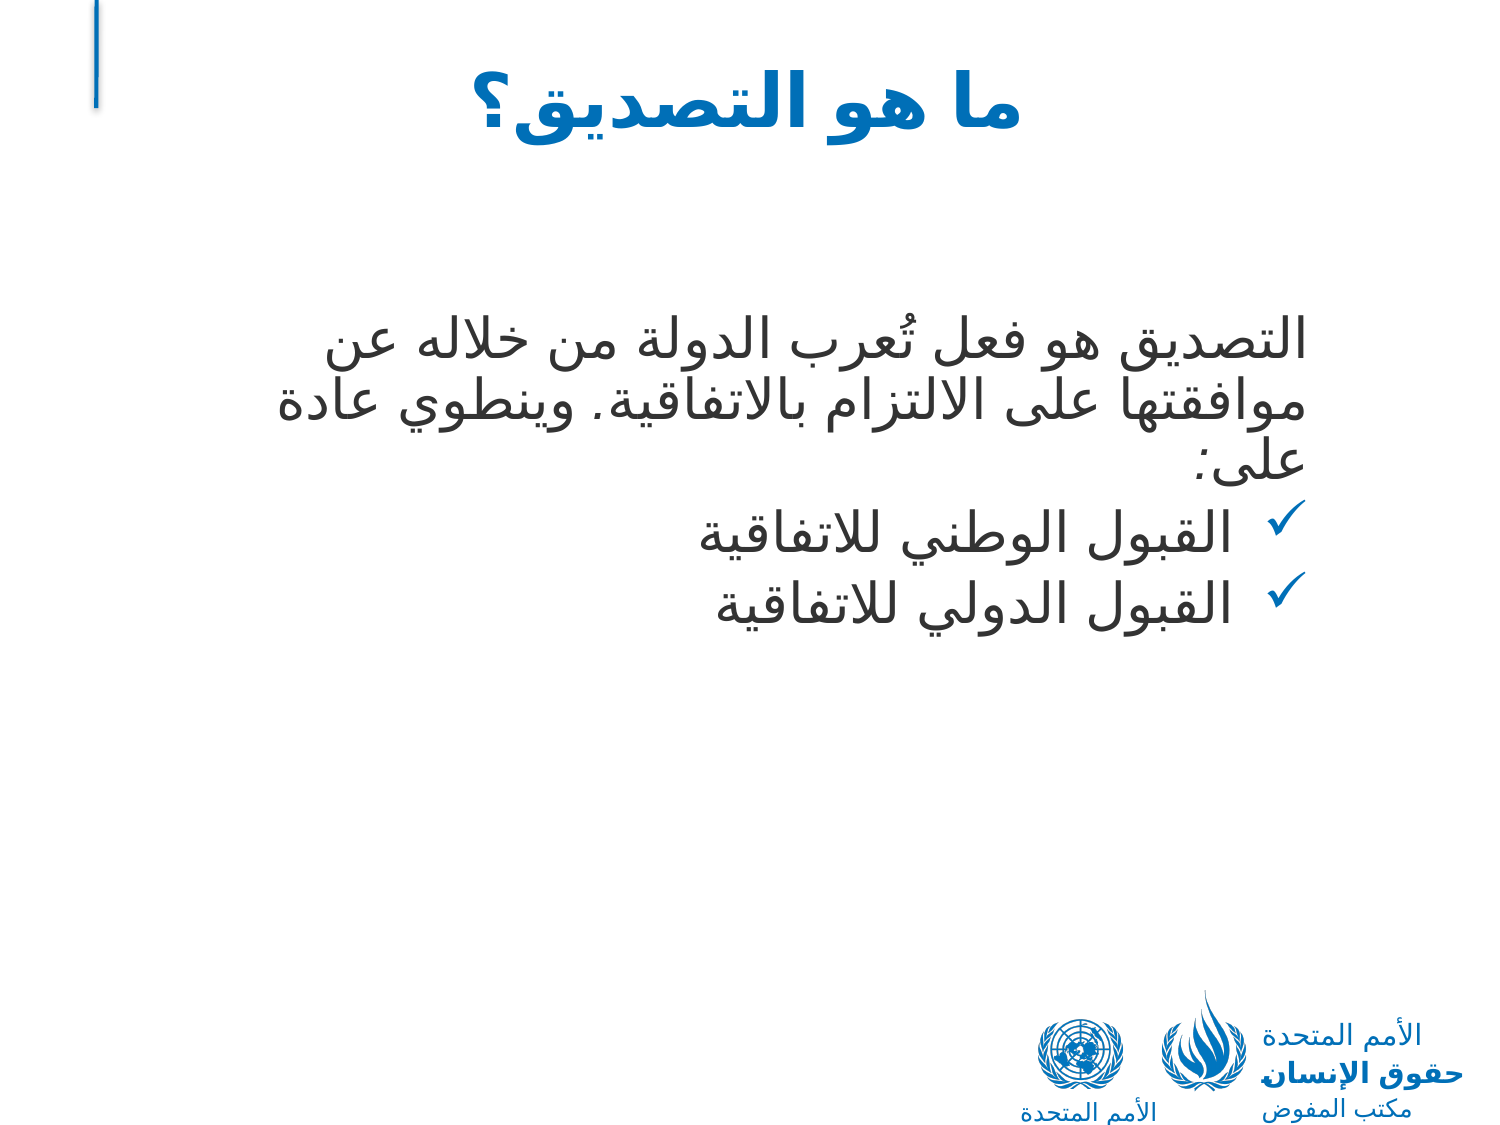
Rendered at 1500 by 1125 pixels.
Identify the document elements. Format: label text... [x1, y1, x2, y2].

text_box التصديق هو فعل تُعرب الدولة من خلاله عن موافقتها على الالتزام بالاتفاقية. وينطوي عادة على: القبول الوطني للاتفاقية القبول الدولي للاتفاقية [166, 223, 1325, 869]
text_box الأمم المتحدة حقوق الإنسان مكتب المفوض السامي [1246, 1009, 1500, 1098]
title ما هو التصديق؟ [58, 45, 1437, 224]
picture [1037, 990, 1457, 1107]
text_box الأمم المتحدة [982, 1089, 1195, 1125]
